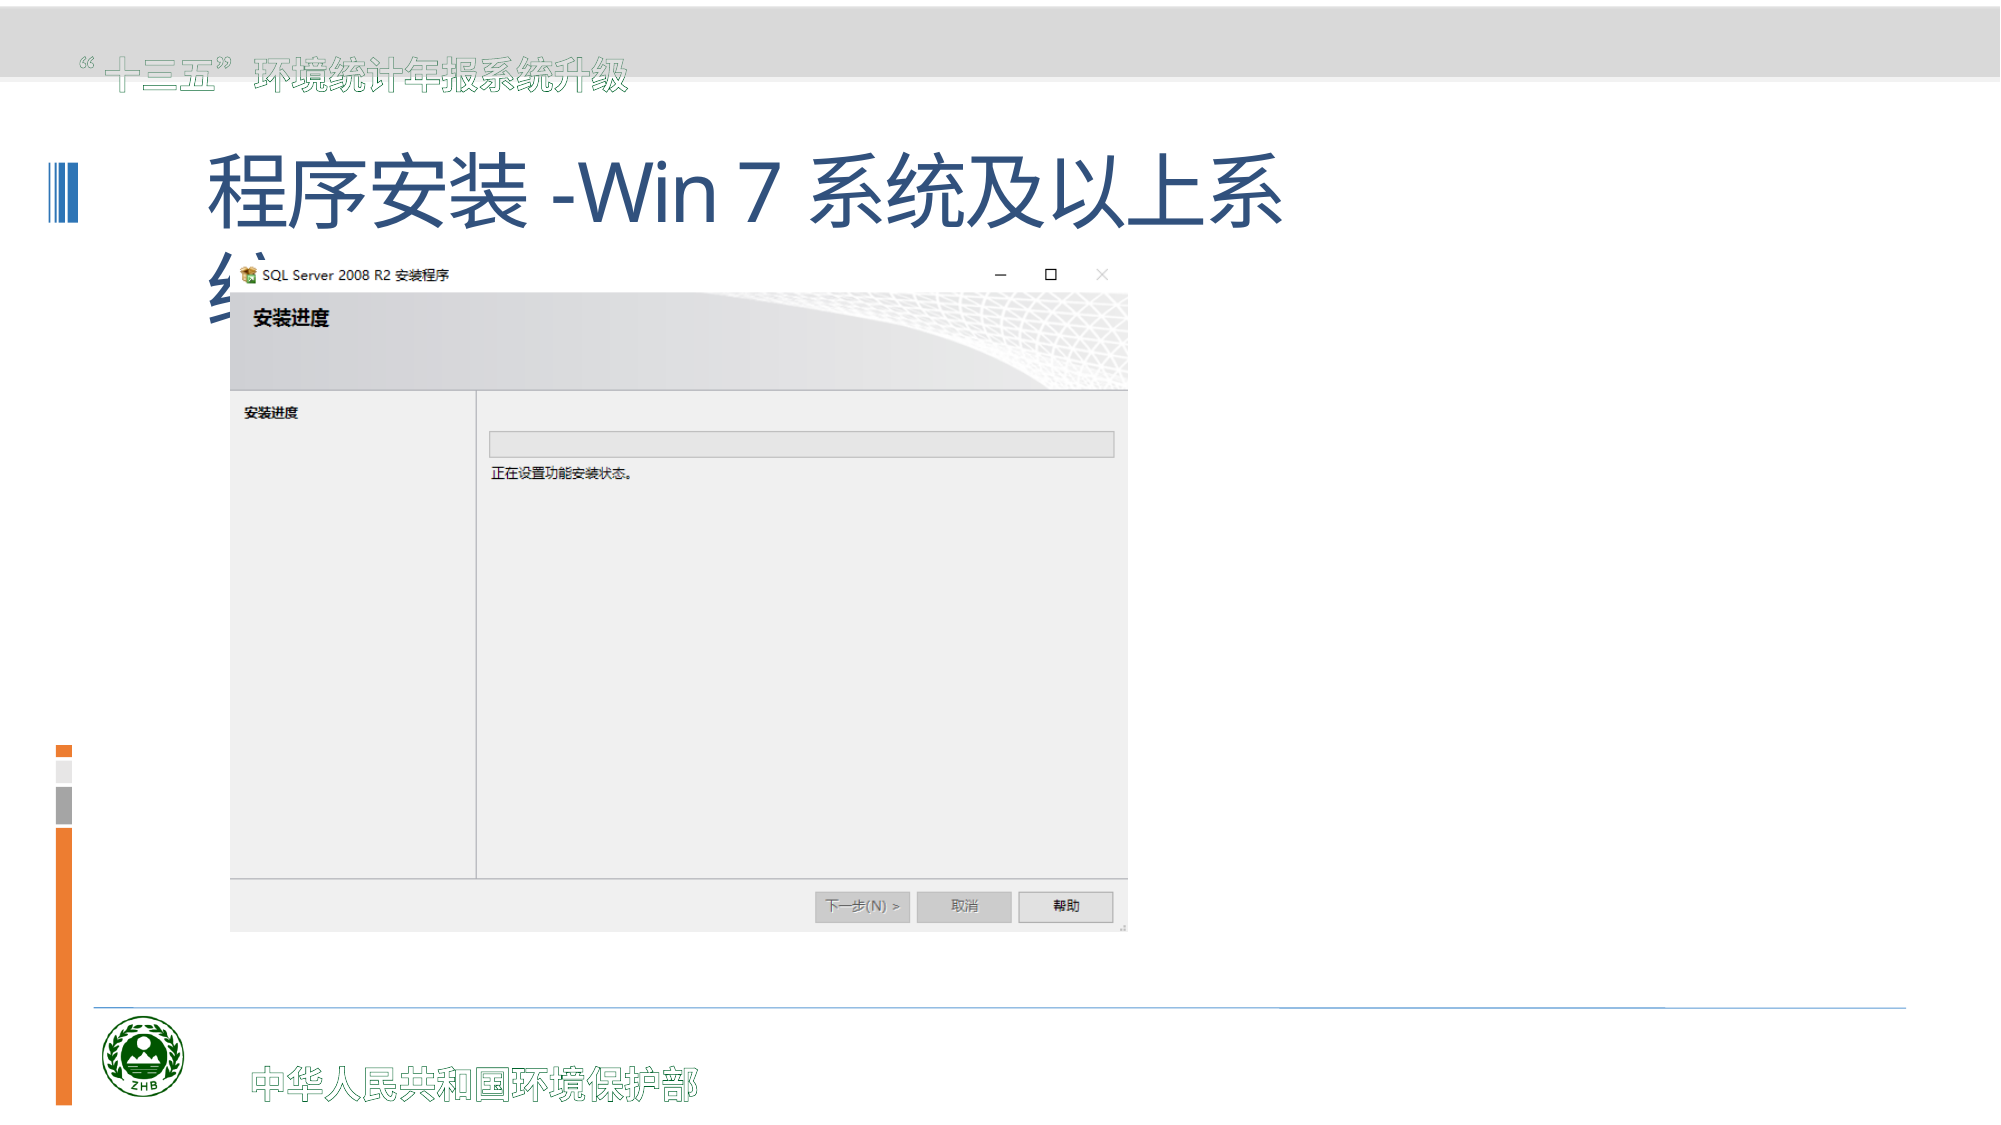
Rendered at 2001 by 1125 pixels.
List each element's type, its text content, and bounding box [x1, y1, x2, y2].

text_box 程序安装-Win 7系统及以上系统 [192, 131, 1377, 261]
picture [93, 1007, 188, 1106]
picture [230, 260, 1128, 932]
